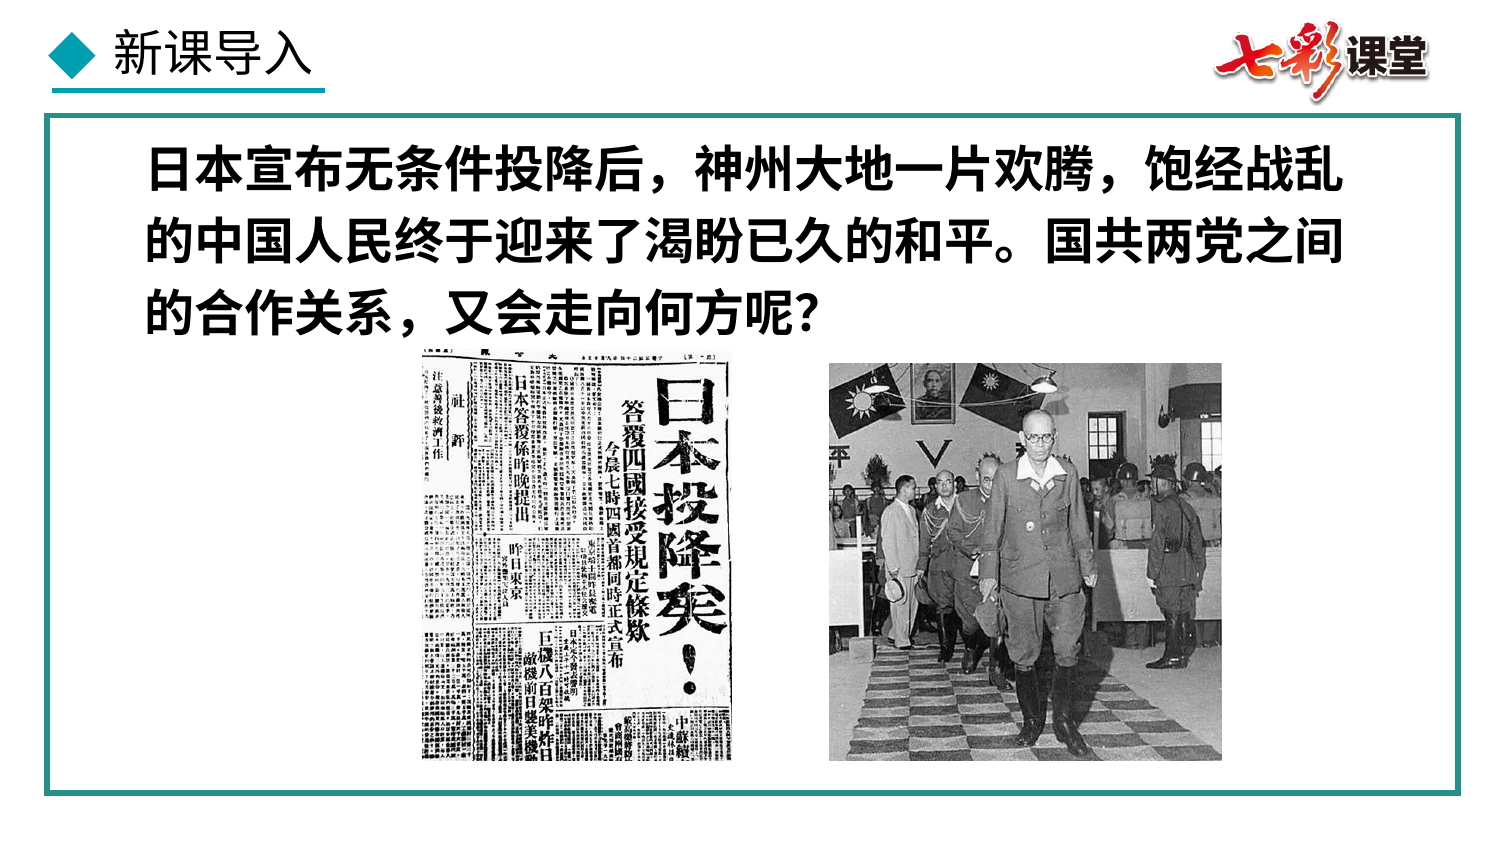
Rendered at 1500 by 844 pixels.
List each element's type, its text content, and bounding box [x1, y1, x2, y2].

picture [828, 363, 1222, 762]
text_box 日本宣布无条件投降后，神州大地一片欢腾，饱经战乱的中国人民终于迎来了渴盼已久的和平。国共两党之间的合作关系，又会走向何方呢？ [133, 120, 1400, 348]
picture [421, 348, 732, 762]
picture [1210, 15, 1434, 106]
